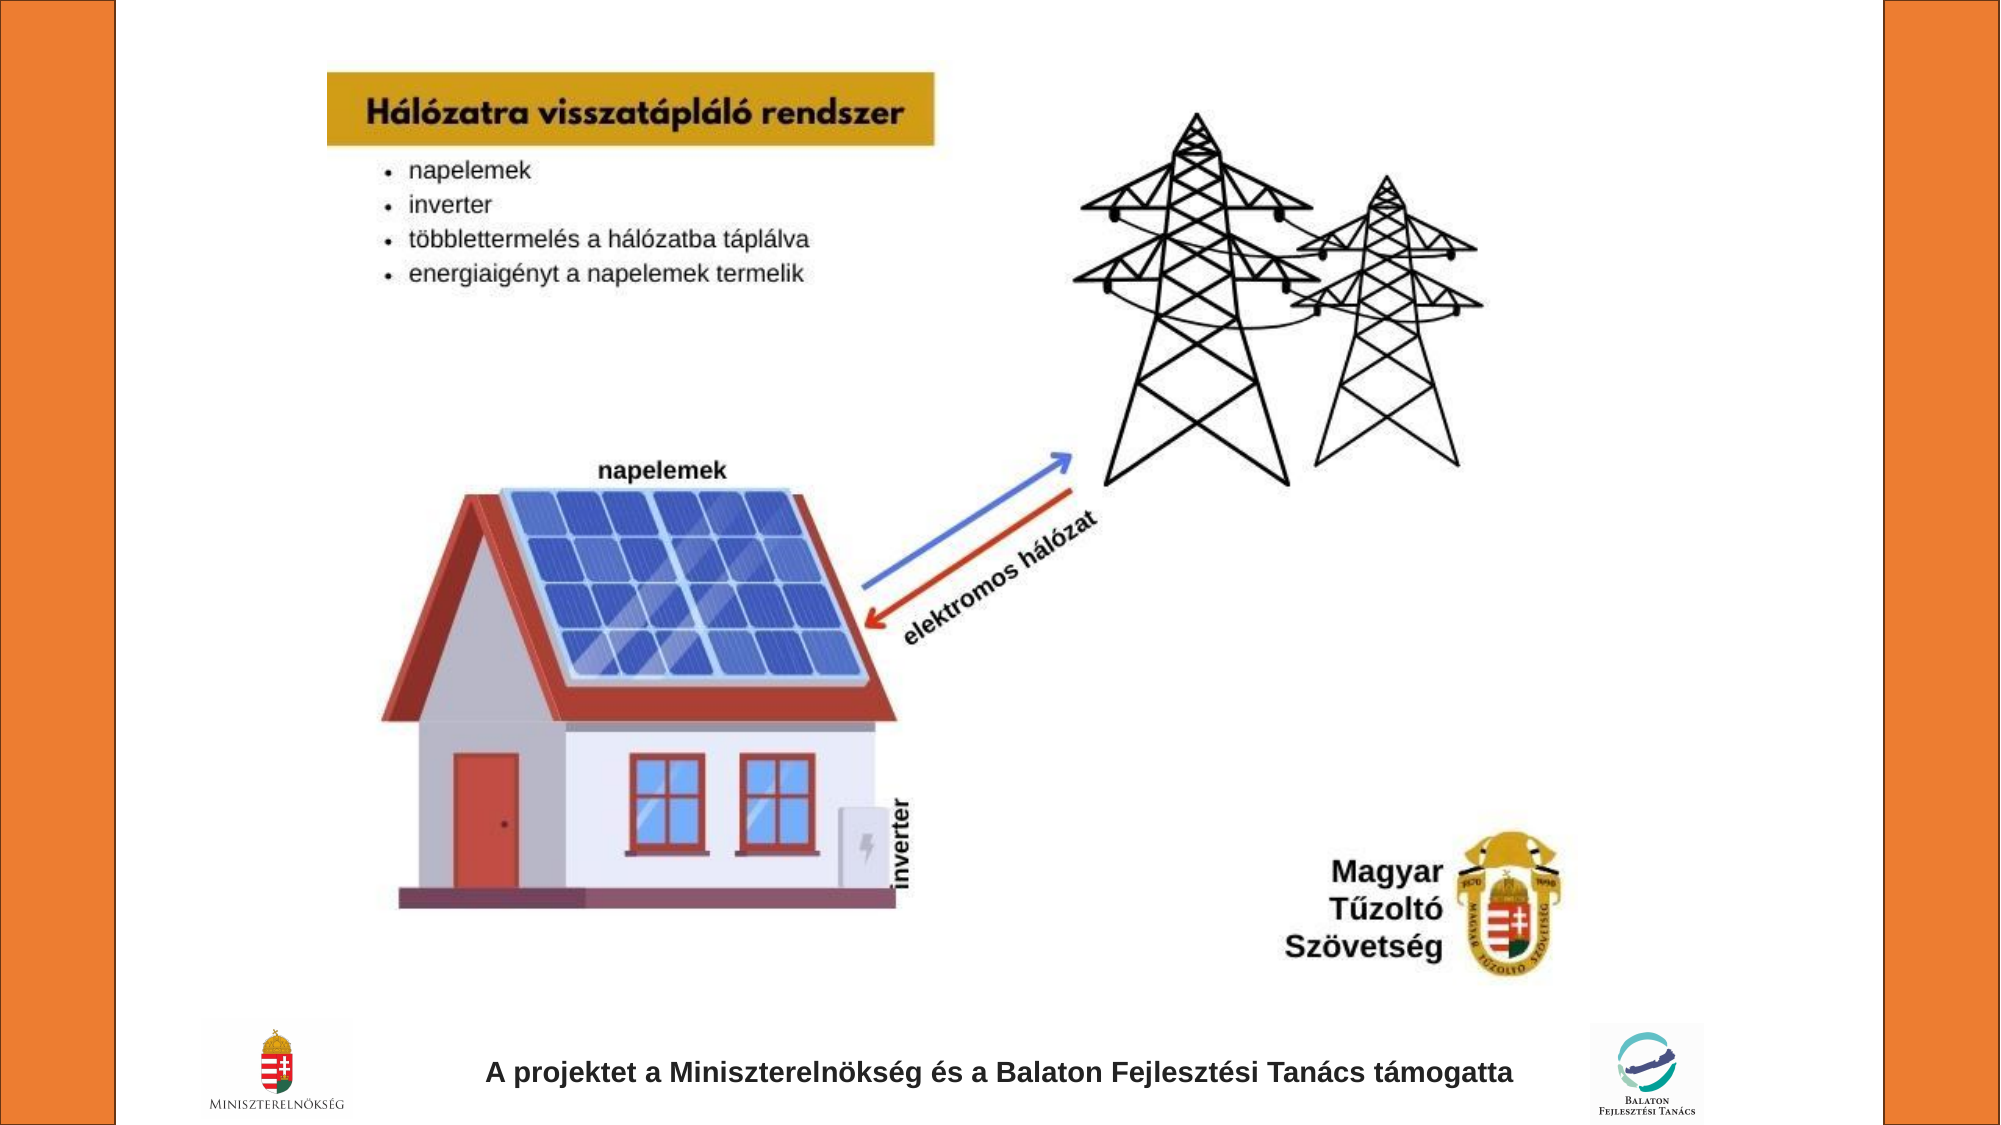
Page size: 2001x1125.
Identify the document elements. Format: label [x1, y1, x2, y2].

picture [327, 60, 1578, 998]
picture [1590, 1023, 1704, 1125]
picture [201, 1018, 353, 1119]
